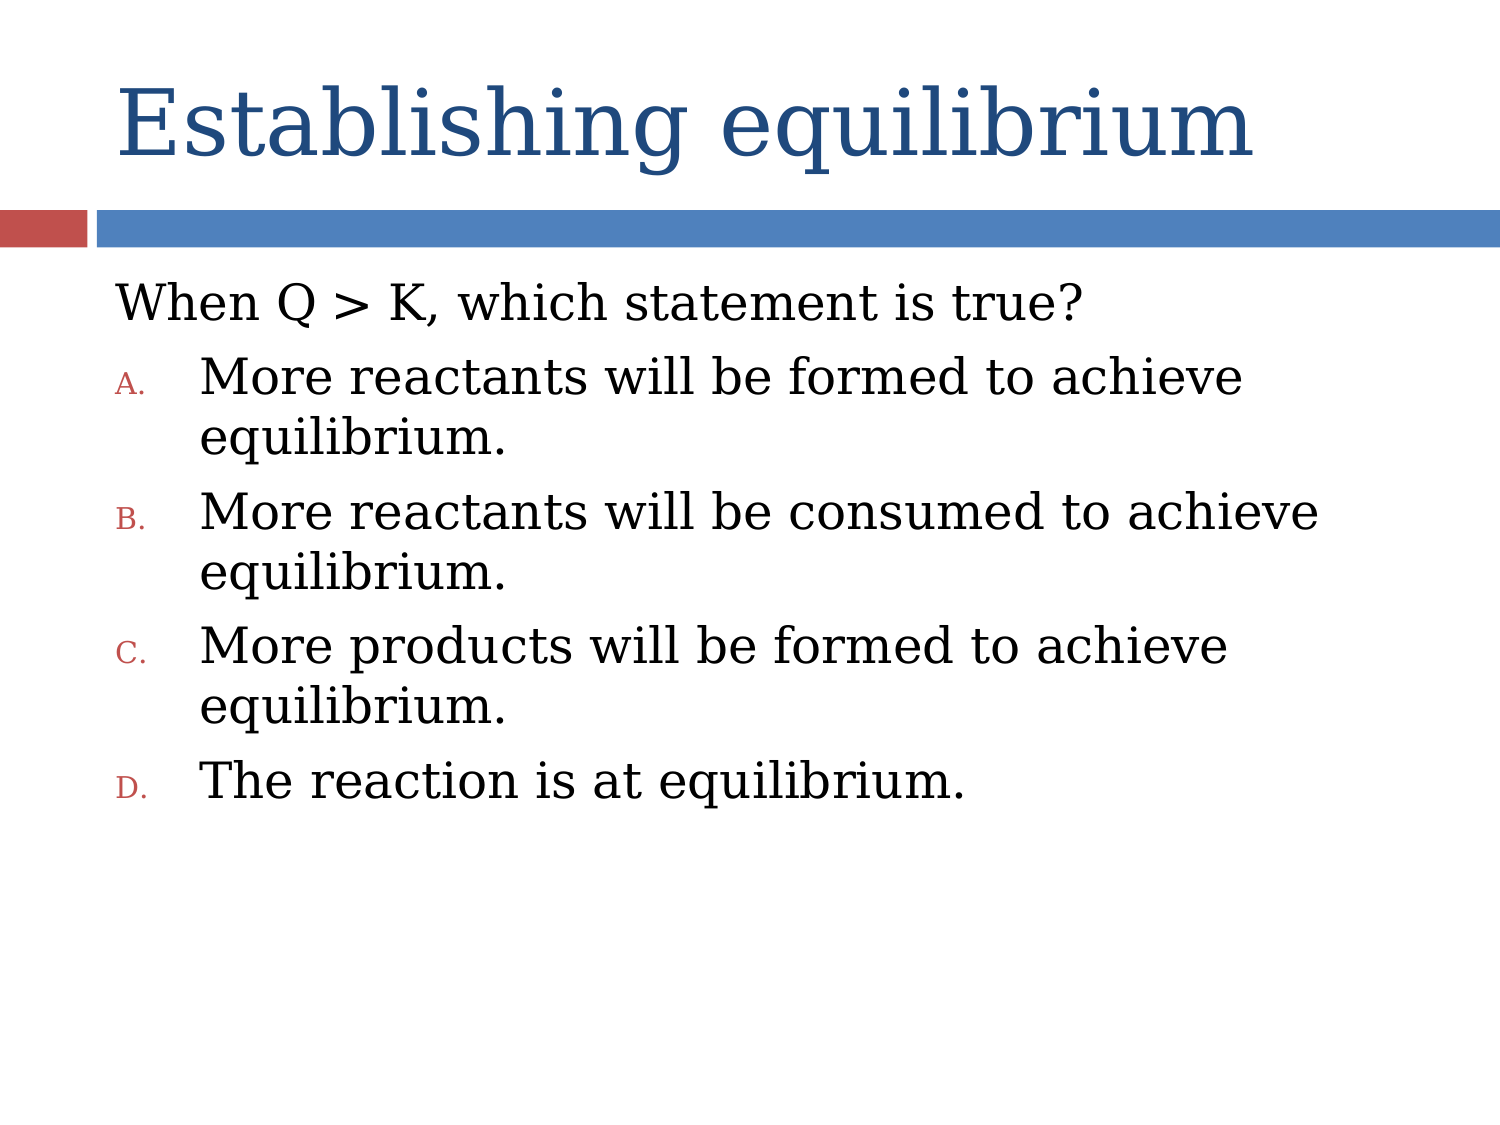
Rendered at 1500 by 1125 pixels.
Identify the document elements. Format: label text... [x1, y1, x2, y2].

title Establishing equilibrium [100, 37, 1438, 200]
list When Q > K, which statement is true? More reactants will be formed to achieve equilibrium. More reactants will be consumed to achieve equilibrium. More products will be formed to achieve equilibrium. The reaction is at equilibrium. [100, 262, 1438, 1000]
